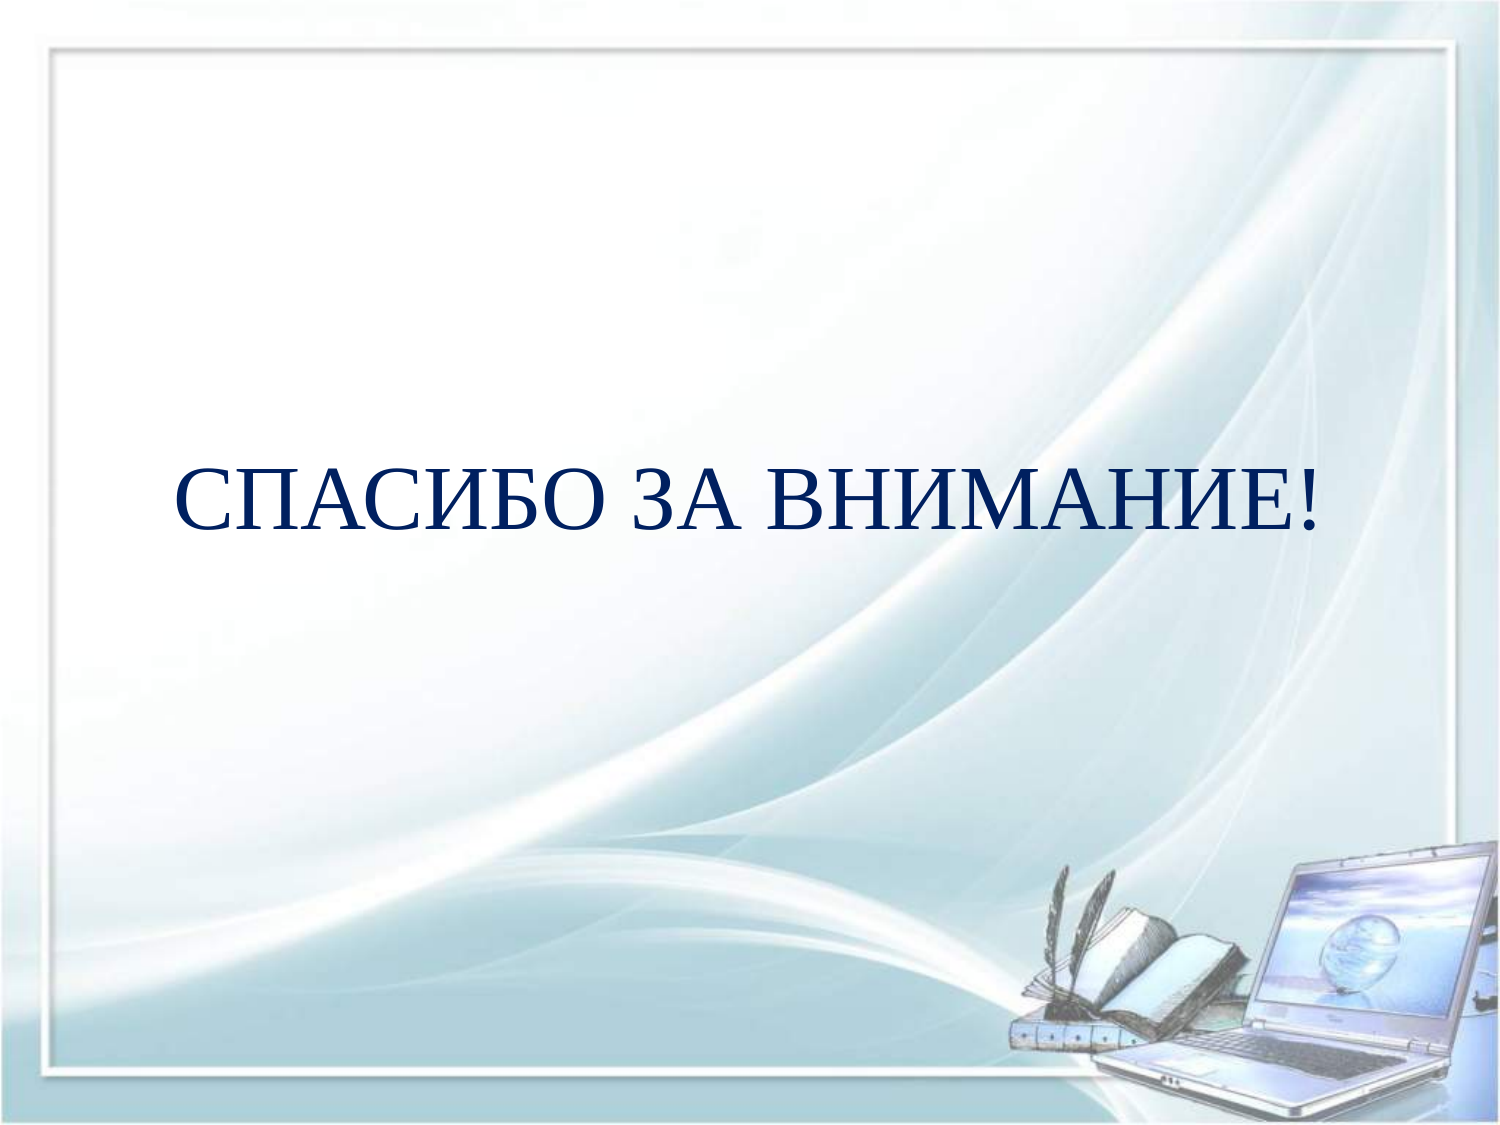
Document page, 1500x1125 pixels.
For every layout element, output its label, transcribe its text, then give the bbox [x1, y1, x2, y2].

picture [0, 0, 1500, 1125]
title СПАСИБО ЗА ВНИМАНИЕ! [75, 45, 1425, 941]
